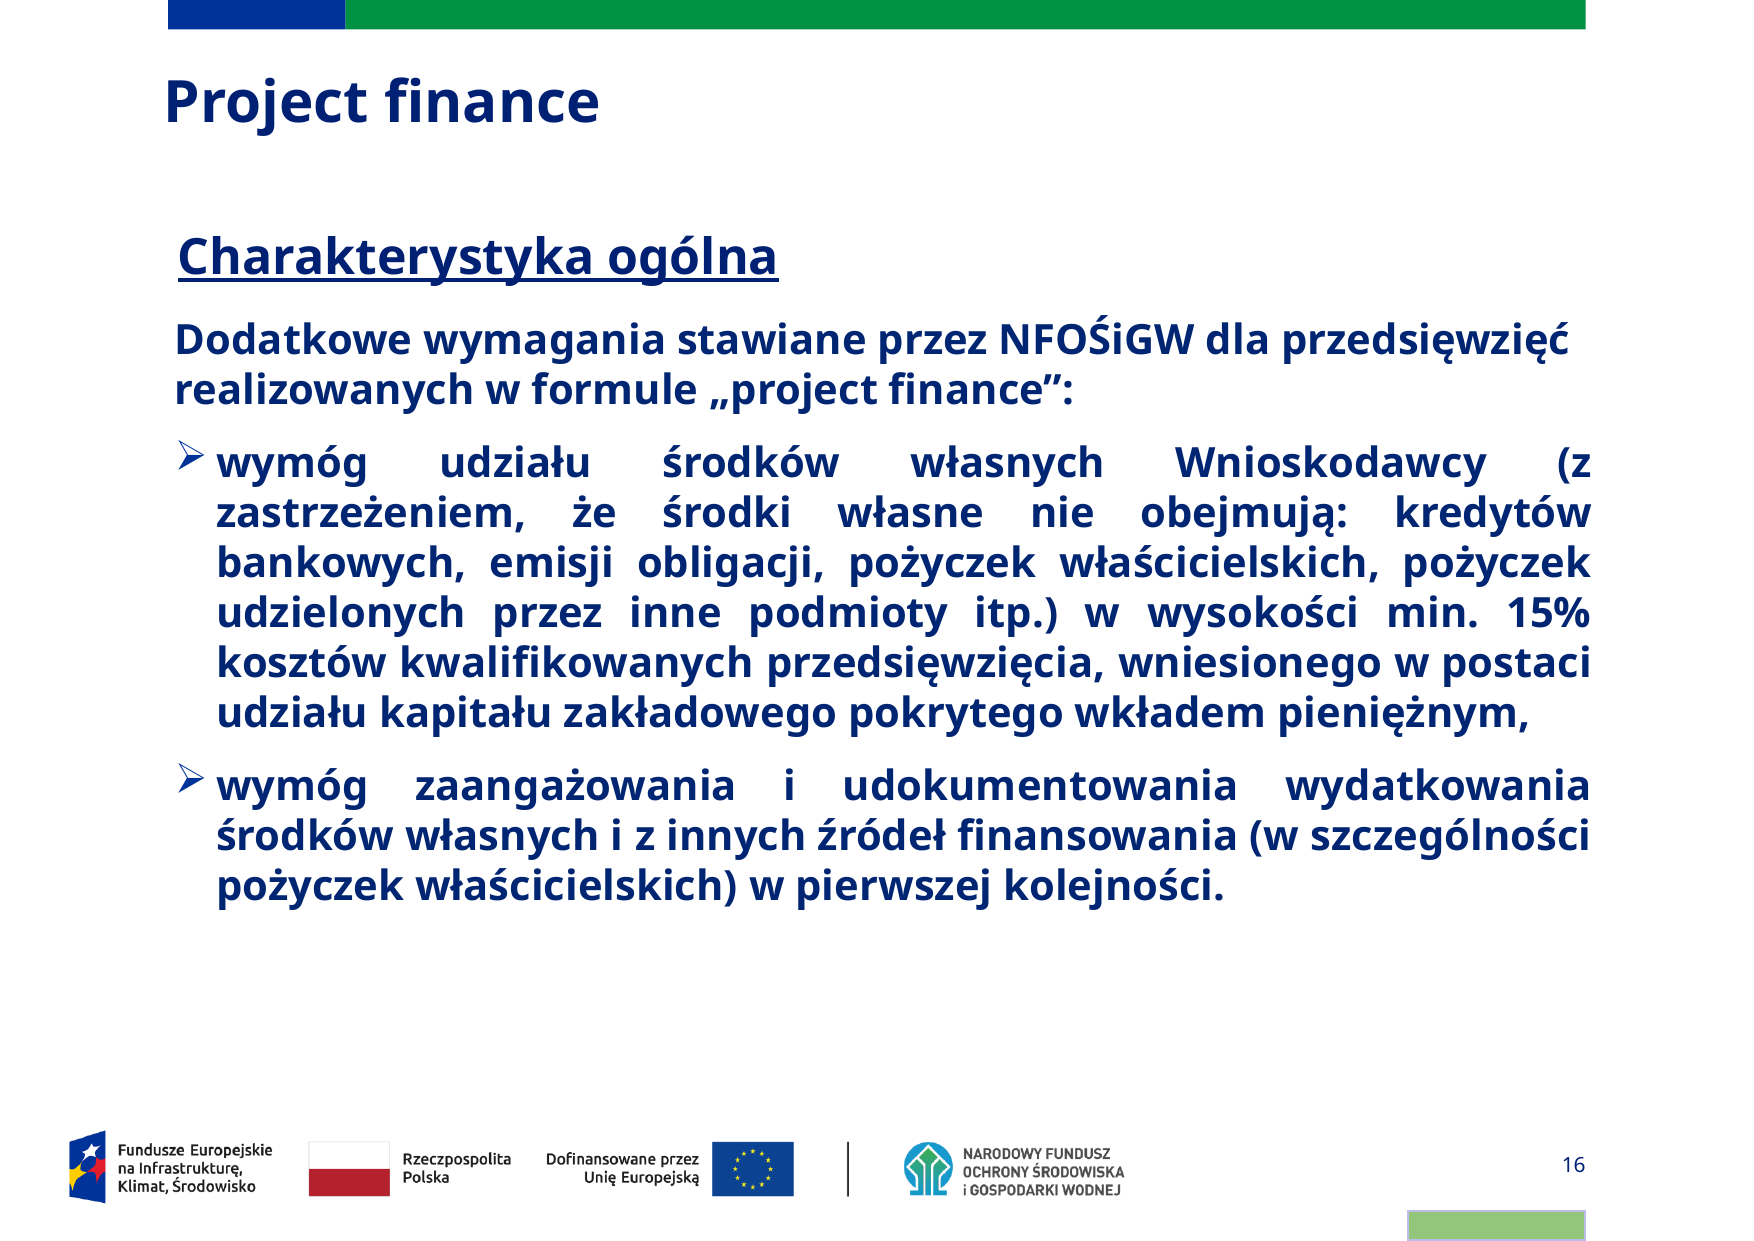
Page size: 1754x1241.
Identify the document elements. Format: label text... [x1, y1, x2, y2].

picture [49, 1112, 1143, 1221]
title Project finance Charakterystyka ogólna [163, 59, 1582, 296]
slide_number 16 [1408, 1151, 1586, 1181]
list Dodatkowe wymagania stawiane przez NFOŚiGW dla przedsięwzięć realizowanych w formule „project finance”: wymóg udziału środków własnych Wnioskodawcy (z zastrzeżeniem, że środki własne nie obejmują: kredytów bankowych, emisji obligacji, pożyczek właścicielskich, pożyczek udzielonych przez inne podmioty itp.) w wysokości min. 15% kosztów kwalifikowanych przedsięwzięcia, wniesionego w postaci udziału kapitału zakładowego pokrytego wkładem pieniężnym, wymóg zaangażowania i udokumentowania wydatkowania środków własnych i z innych źródeł finansowania (w szczególności pożyczek właścicielskich) w pierwszej kolejności. [174, 312, 1593, 1093]
